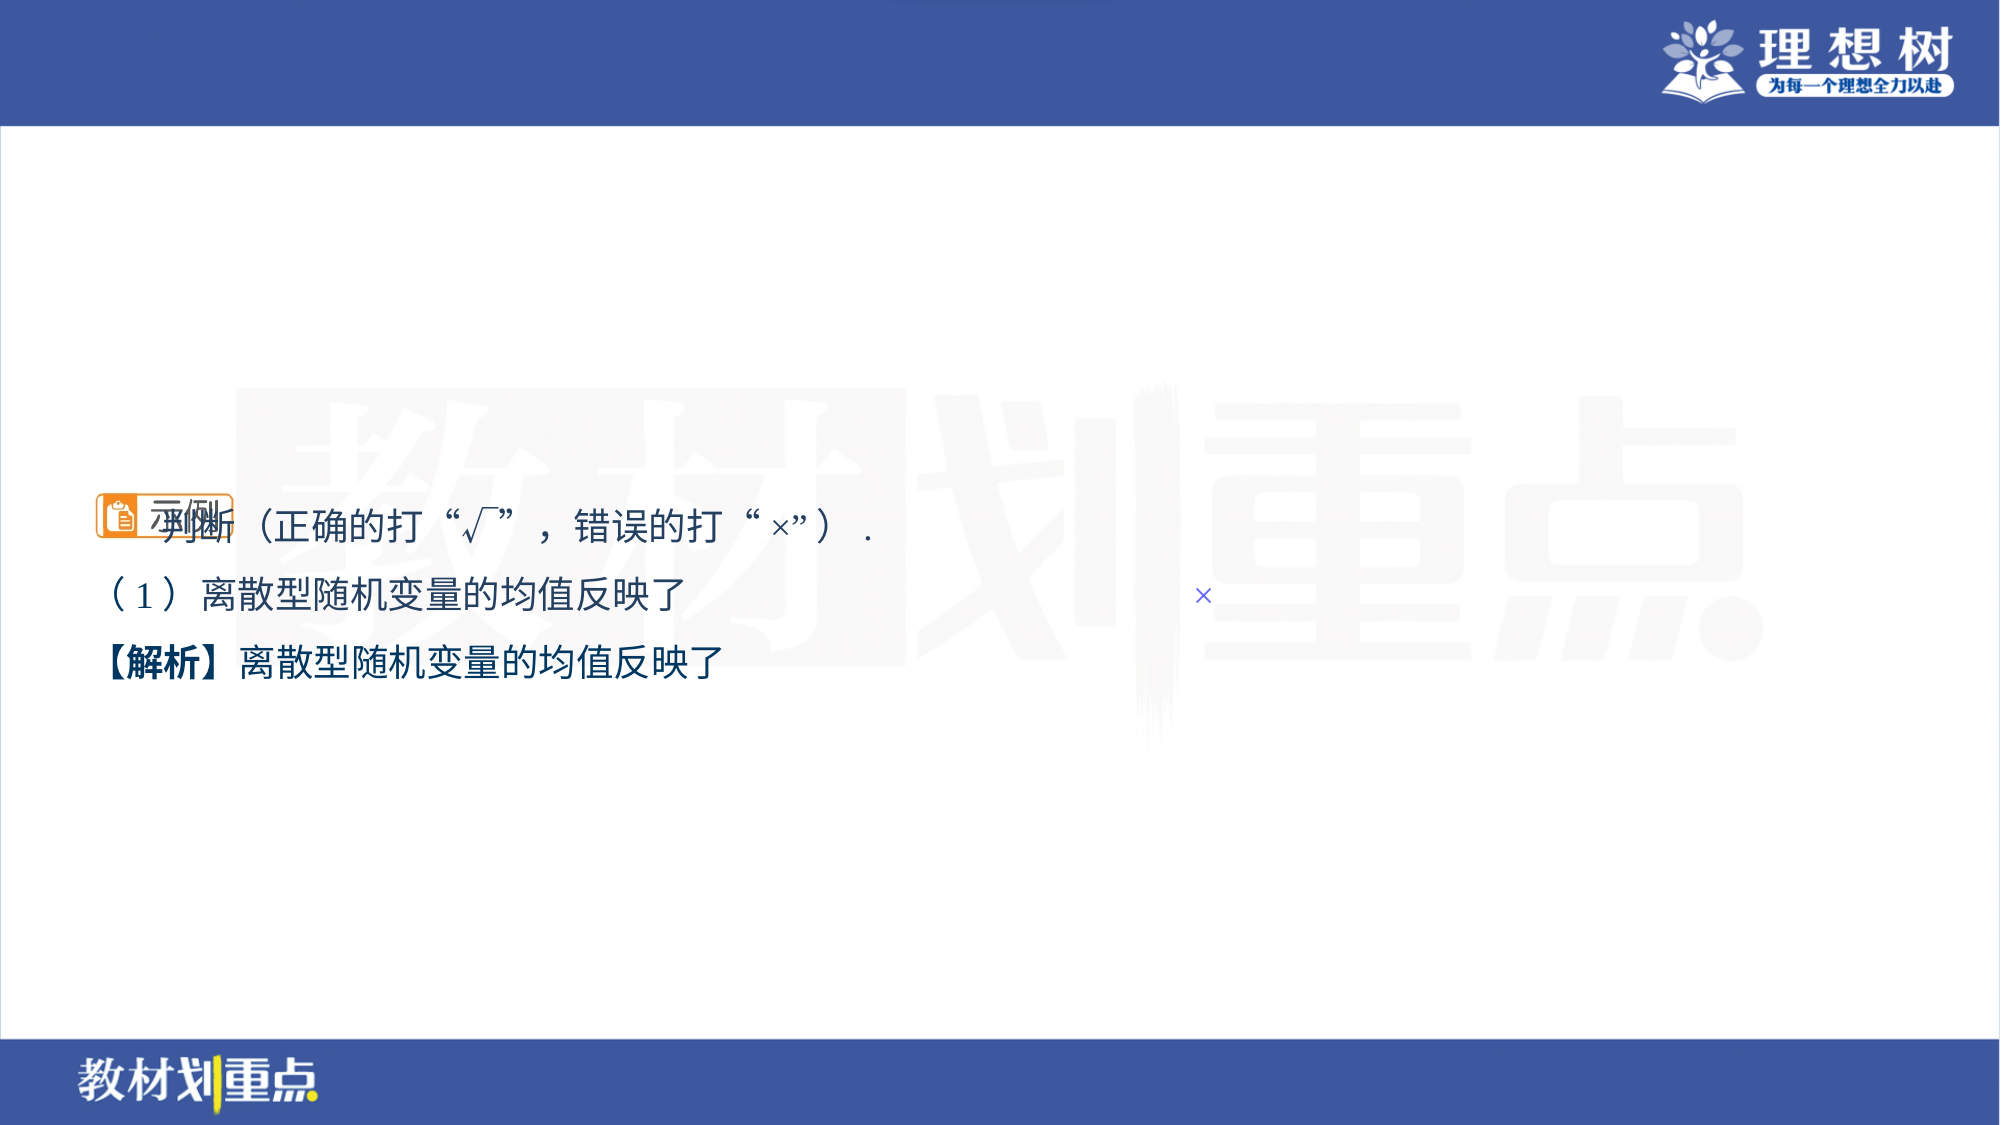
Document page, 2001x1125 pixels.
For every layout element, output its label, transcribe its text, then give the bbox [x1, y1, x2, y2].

text_box × [1176, 548, 1232, 609]
text_box 判断（正确的打“√”，错误的打“×”）. [88, 481, 1911, 541]
picture [0, 0, 2000, 1125]
